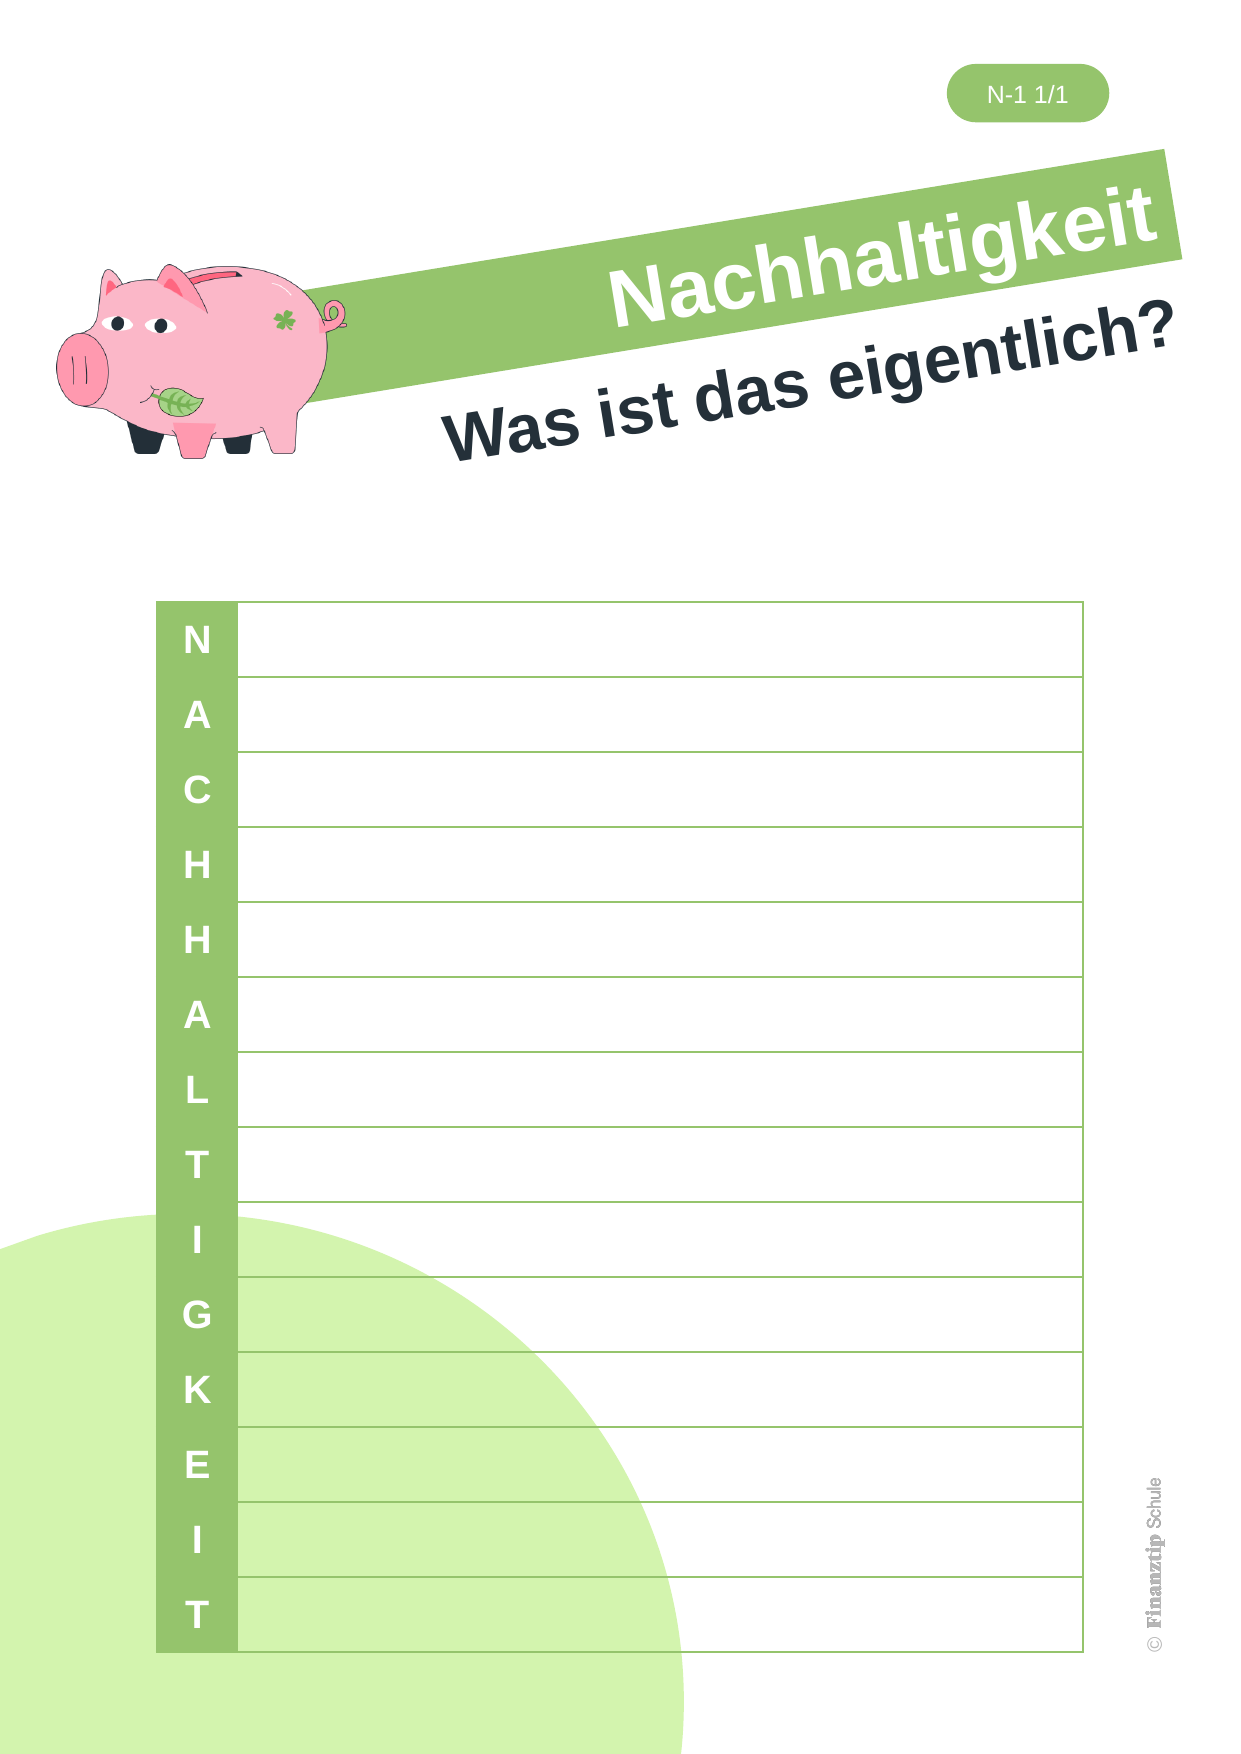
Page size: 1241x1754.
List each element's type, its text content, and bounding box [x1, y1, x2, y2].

table_cell [238, 1203, 1082, 1276]
table_cell [238, 1353, 1082, 1426]
table_cell H [158, 903, 238, 976]
table_cell [238, 978, 1082, 1051]
table_cell G [158, 1278, 238, 1351]
table_cell H [158, 828, 238, 901]
table_cell E [158, 1428, 238, 1501]
table_cell [238, 1503, 1082, 1576]
table_cell [238, 828, 1082, 901]
table_cell [238, 678, 1082, 751]
table_cell [238, 1278, 1082, 1351]
table_cell [238, 1428, 1082, 1501]
table_cell C [158, 753, 238, 826]
table_cell T [158, 1578, 238, 1651]
table_cell [238, 1578, 1082, 1651]
table_header [238, 603, 1082, 676]
picture [1143, 1478, 1165, 1628]
table_cell K [158, 1353, 238, 1426]
table_cell A [158, 978, 238, 1051]
table_cell [238, 903, 1082, 976]
table_cell [238, 1128, 1082, 1201]
table_cell [238, 753, 1082, 826]
table_header N [158, 603, 238, 676]
table_cell I [158, 1503, 238, 1576]
table_cell I [158, 1203, 238, 1276]
table_cell T [158, 1128, 238, 1201]
table_cell A [158, 678, 238, 751]
picture [53, 264, 347, 459]
table_cell [238, 1053, 1082, 1126]
table_cell L [158, 1053, 238, 1126]
